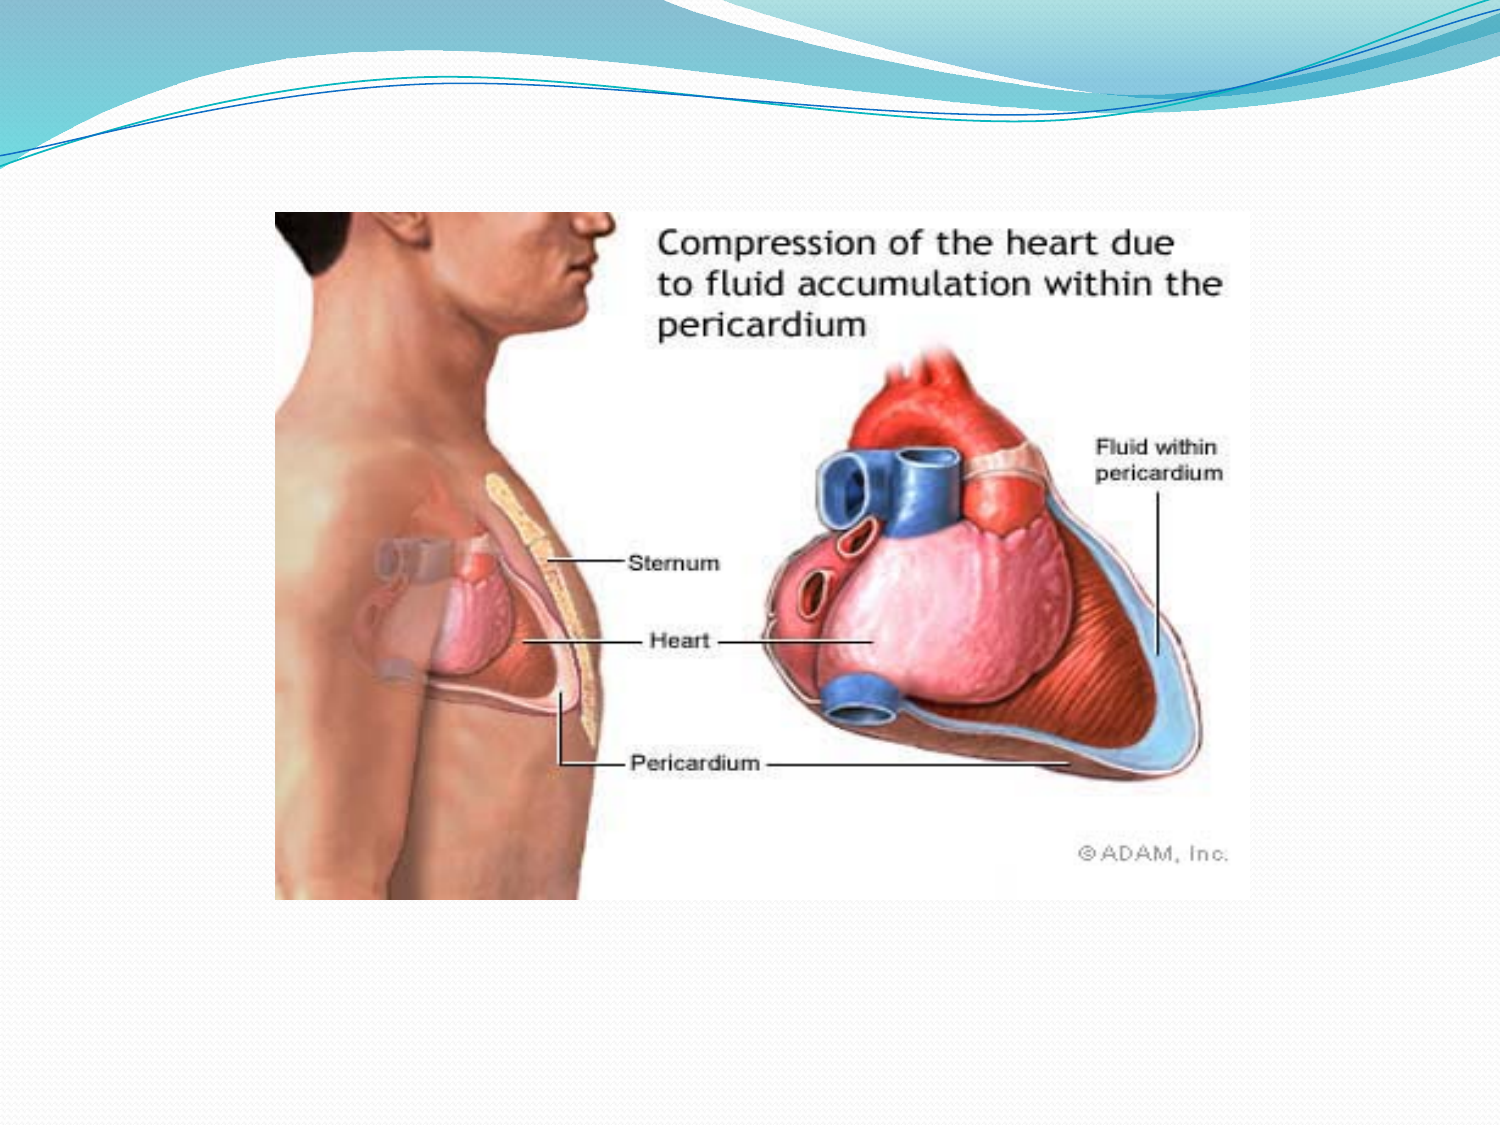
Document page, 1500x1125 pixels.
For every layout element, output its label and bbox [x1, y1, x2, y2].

picture [274, 212, 1251, 901]
